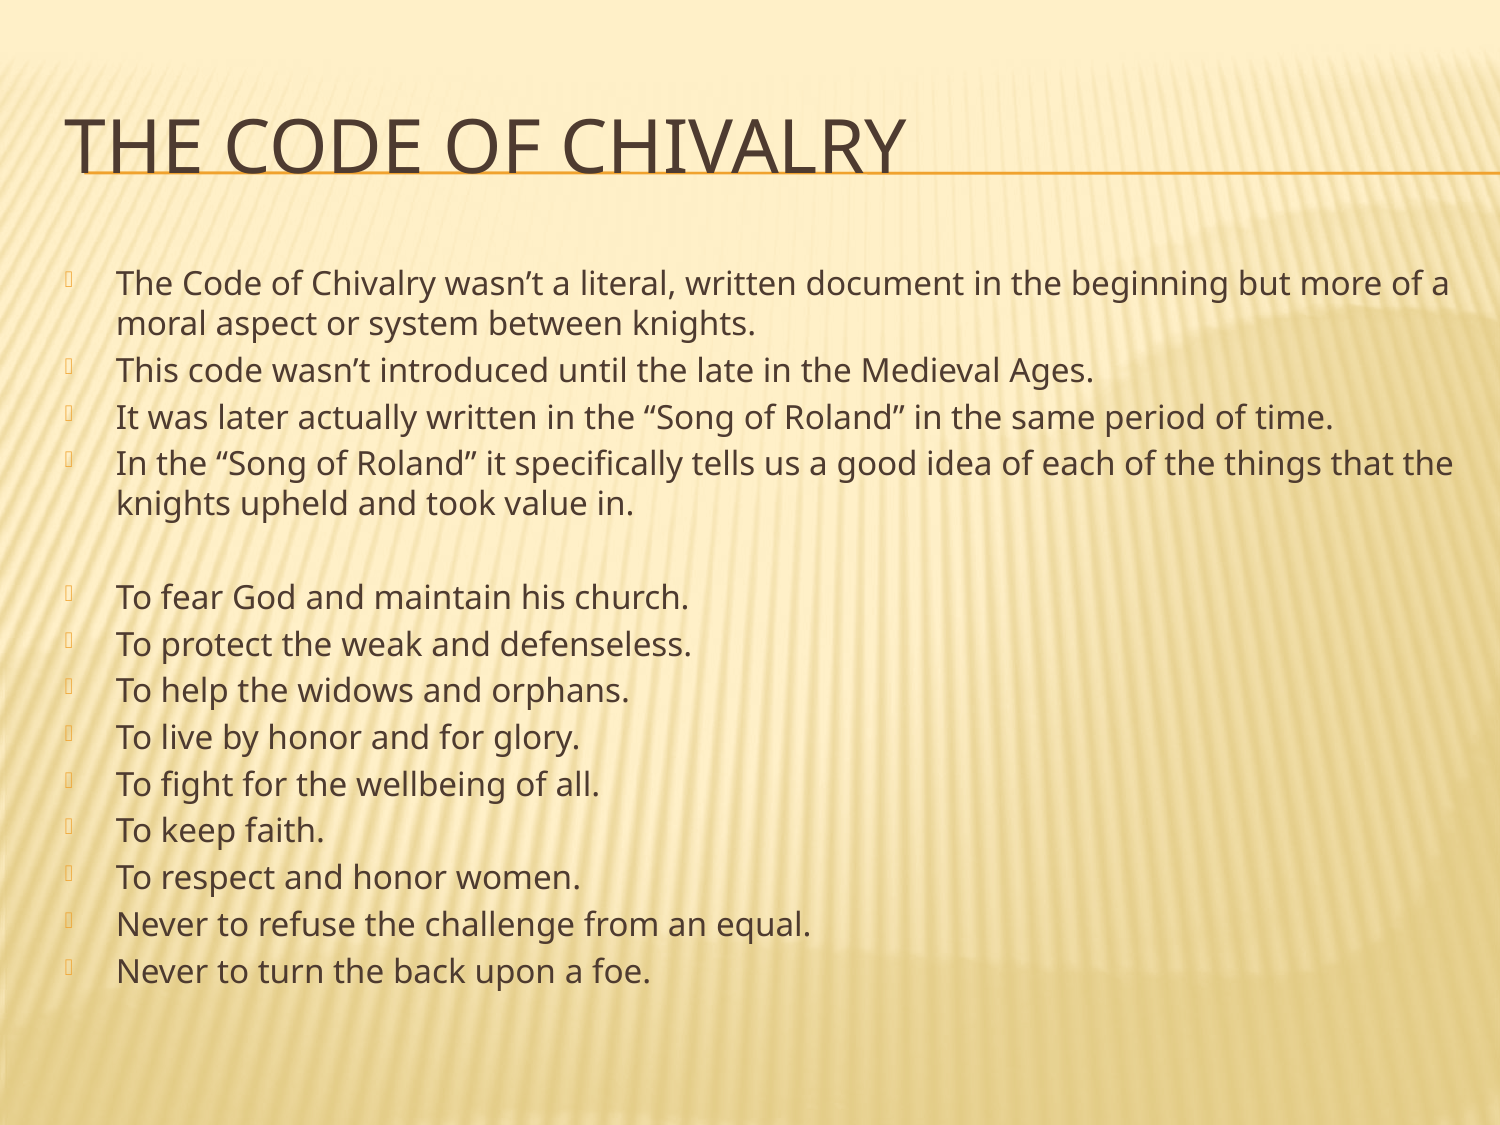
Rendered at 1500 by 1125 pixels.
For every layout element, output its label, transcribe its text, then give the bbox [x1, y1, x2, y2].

list The Code of Chivalry wasn’t a literal, written document in the beginning but more of a moral aspect or system between knights. This code wasn’t introduced until the late in the Medieval Ages. It was later actually written in the “Song of Roland” in the same period of time. In the “Song of Roland” it specifically tells us a good idea of each of the things that the knights upheld and took value in. To fear God and maintain his church. To protect the weak and defenseless. To help the widows and orphans. To live by honor and for glory. To fight for the wellbeing of all. To keep faith. To respect and honor women. Never to refuse the challenge from an equal. Never to turn the back upon a foe. [50, 254, 1475, 998]
title The Code of Chivalry [50, 75, 1475, 213]
